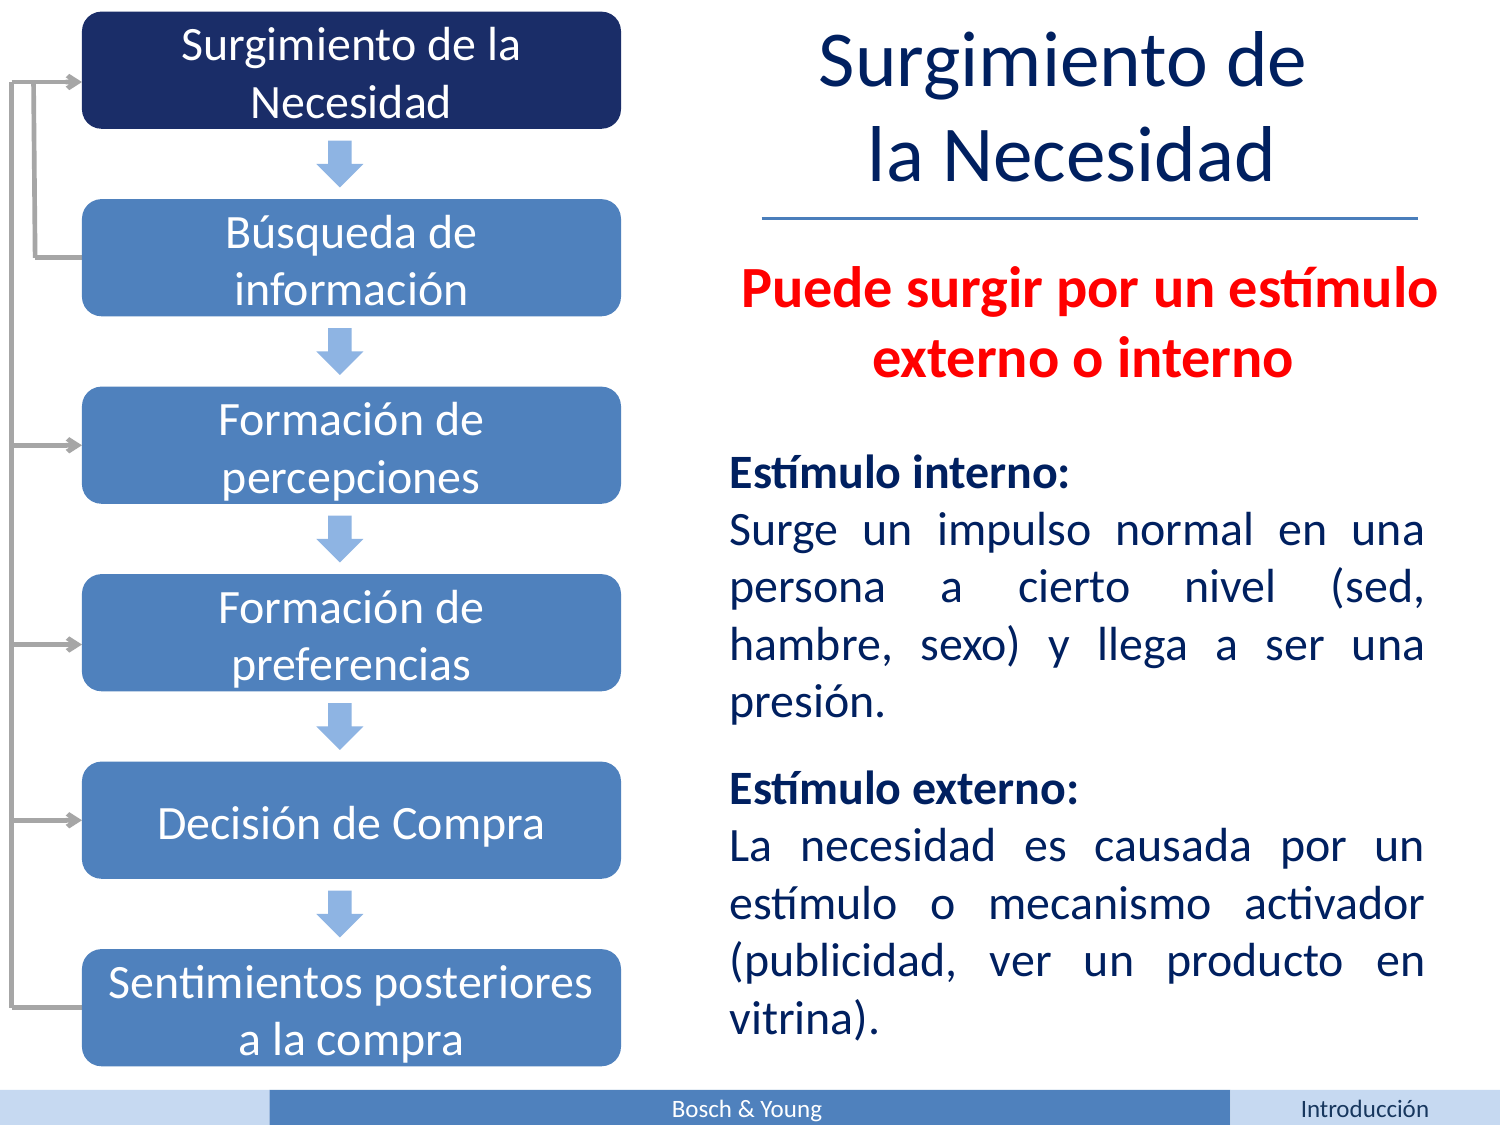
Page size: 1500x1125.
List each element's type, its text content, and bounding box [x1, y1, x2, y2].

text_box Introducción [1228, 1088, 1500, 1125]
text_box Estímulo interno: Surge un impulso normal en una persona a cierto nivel (sed, hambre, sexo) y llega a ser una presión. [714, 432, 1442, 735]
text_box Puede surgir por un estímulo externo o interno [714, 241, 1465, 397]
text_box Surgimiento de la Necesidad [679, 0, 1465, 205]
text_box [11, 11, 622, 1067]
text_box Bosch & Young [272, 1088, 1228, 1125]
text_box Estímulo externo: La necesidad es causada por un estímulo o mecanismo activador (publicidad, ver un producto en vitrina). [714, 749, 1442, 1052]
text_box [0, 1088, 272, 1125]
